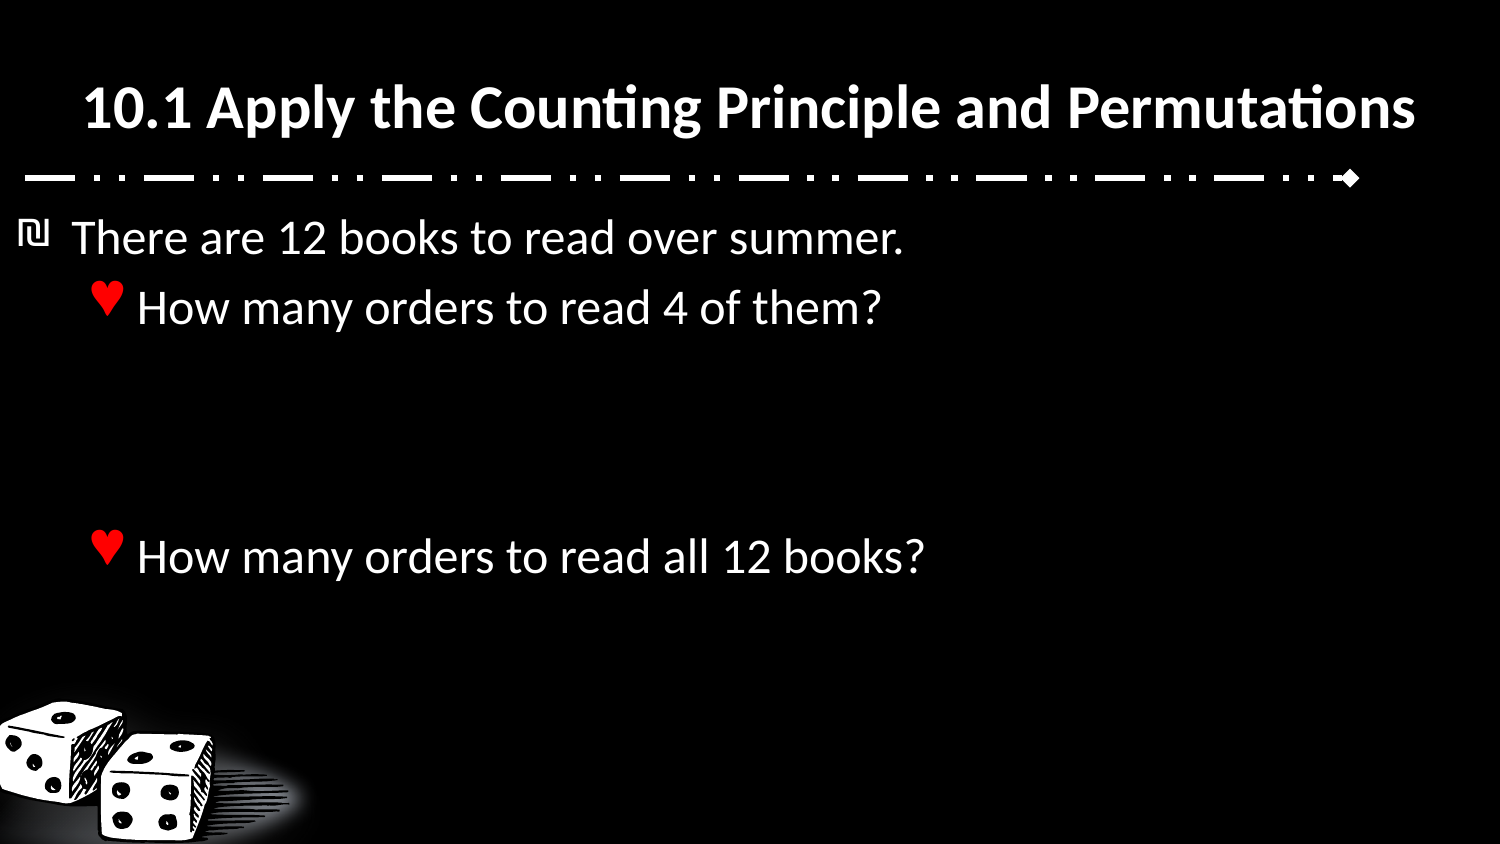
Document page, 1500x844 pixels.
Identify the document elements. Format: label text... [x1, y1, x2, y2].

list There are 12 books to read over summer. How many orders to read 4 of them? How many orders to read all 12 books? [0, 196, 1500, 754]
title 10.1 Apply the Counting Principle and Permutations [0, 33, 1500, 175]
